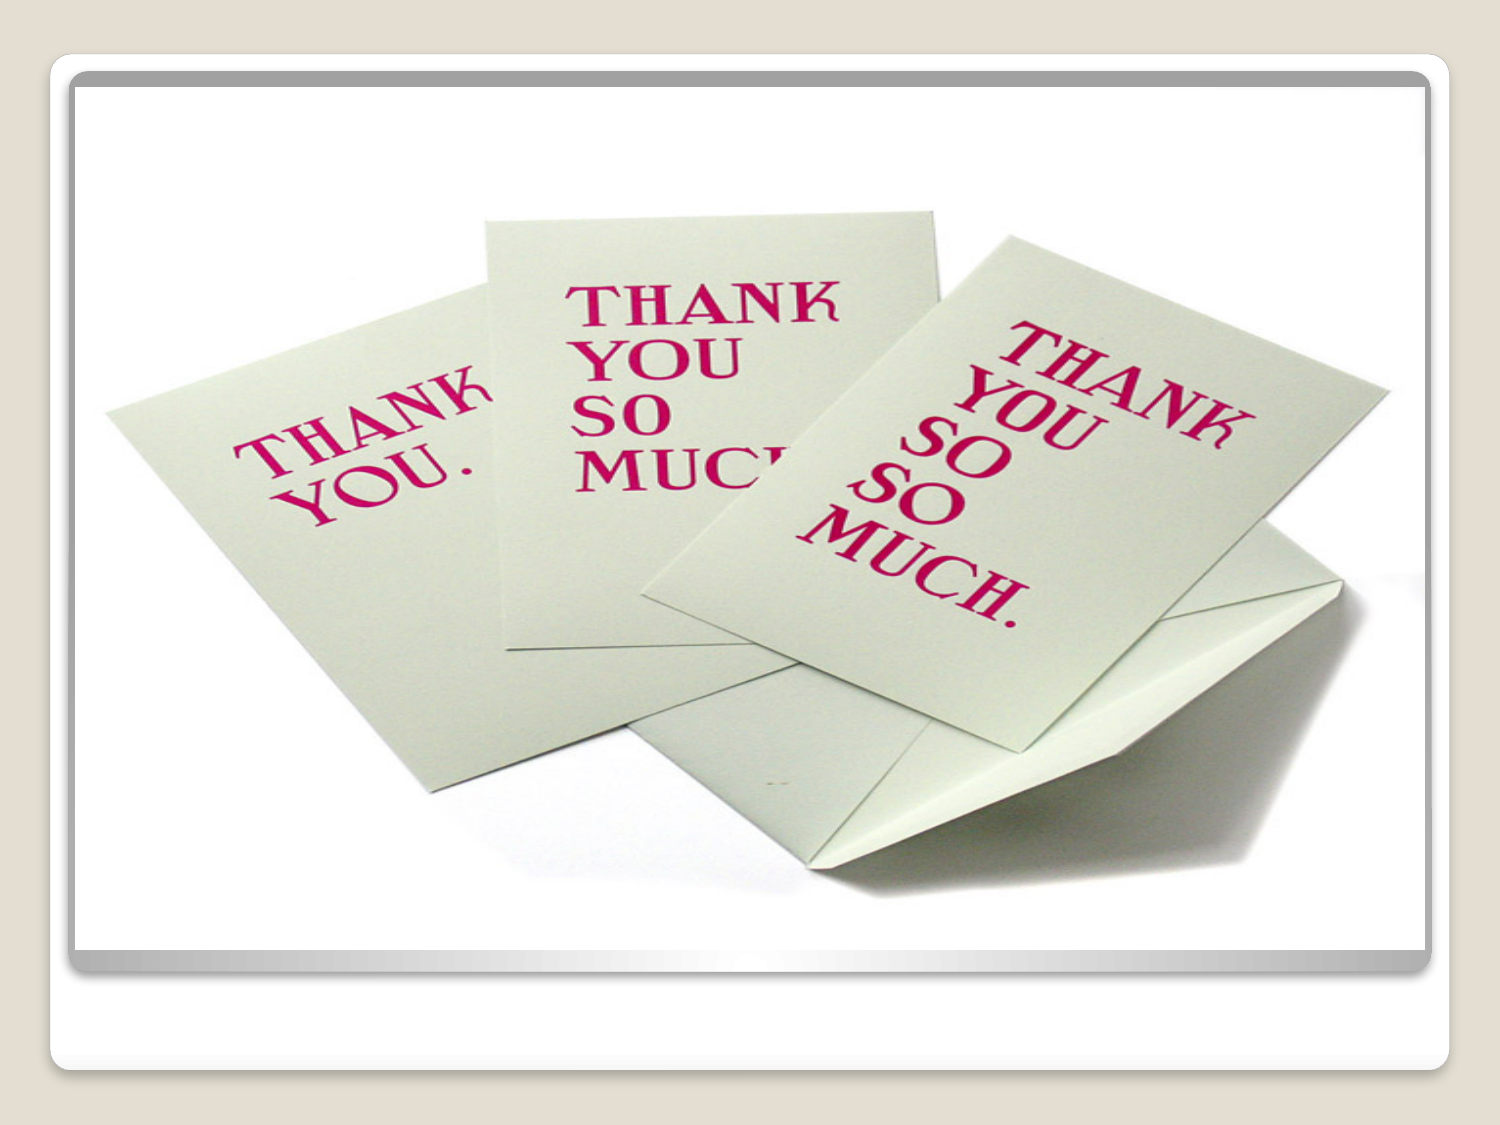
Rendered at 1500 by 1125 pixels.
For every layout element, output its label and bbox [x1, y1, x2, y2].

list [74, 87, 1426, 951]
